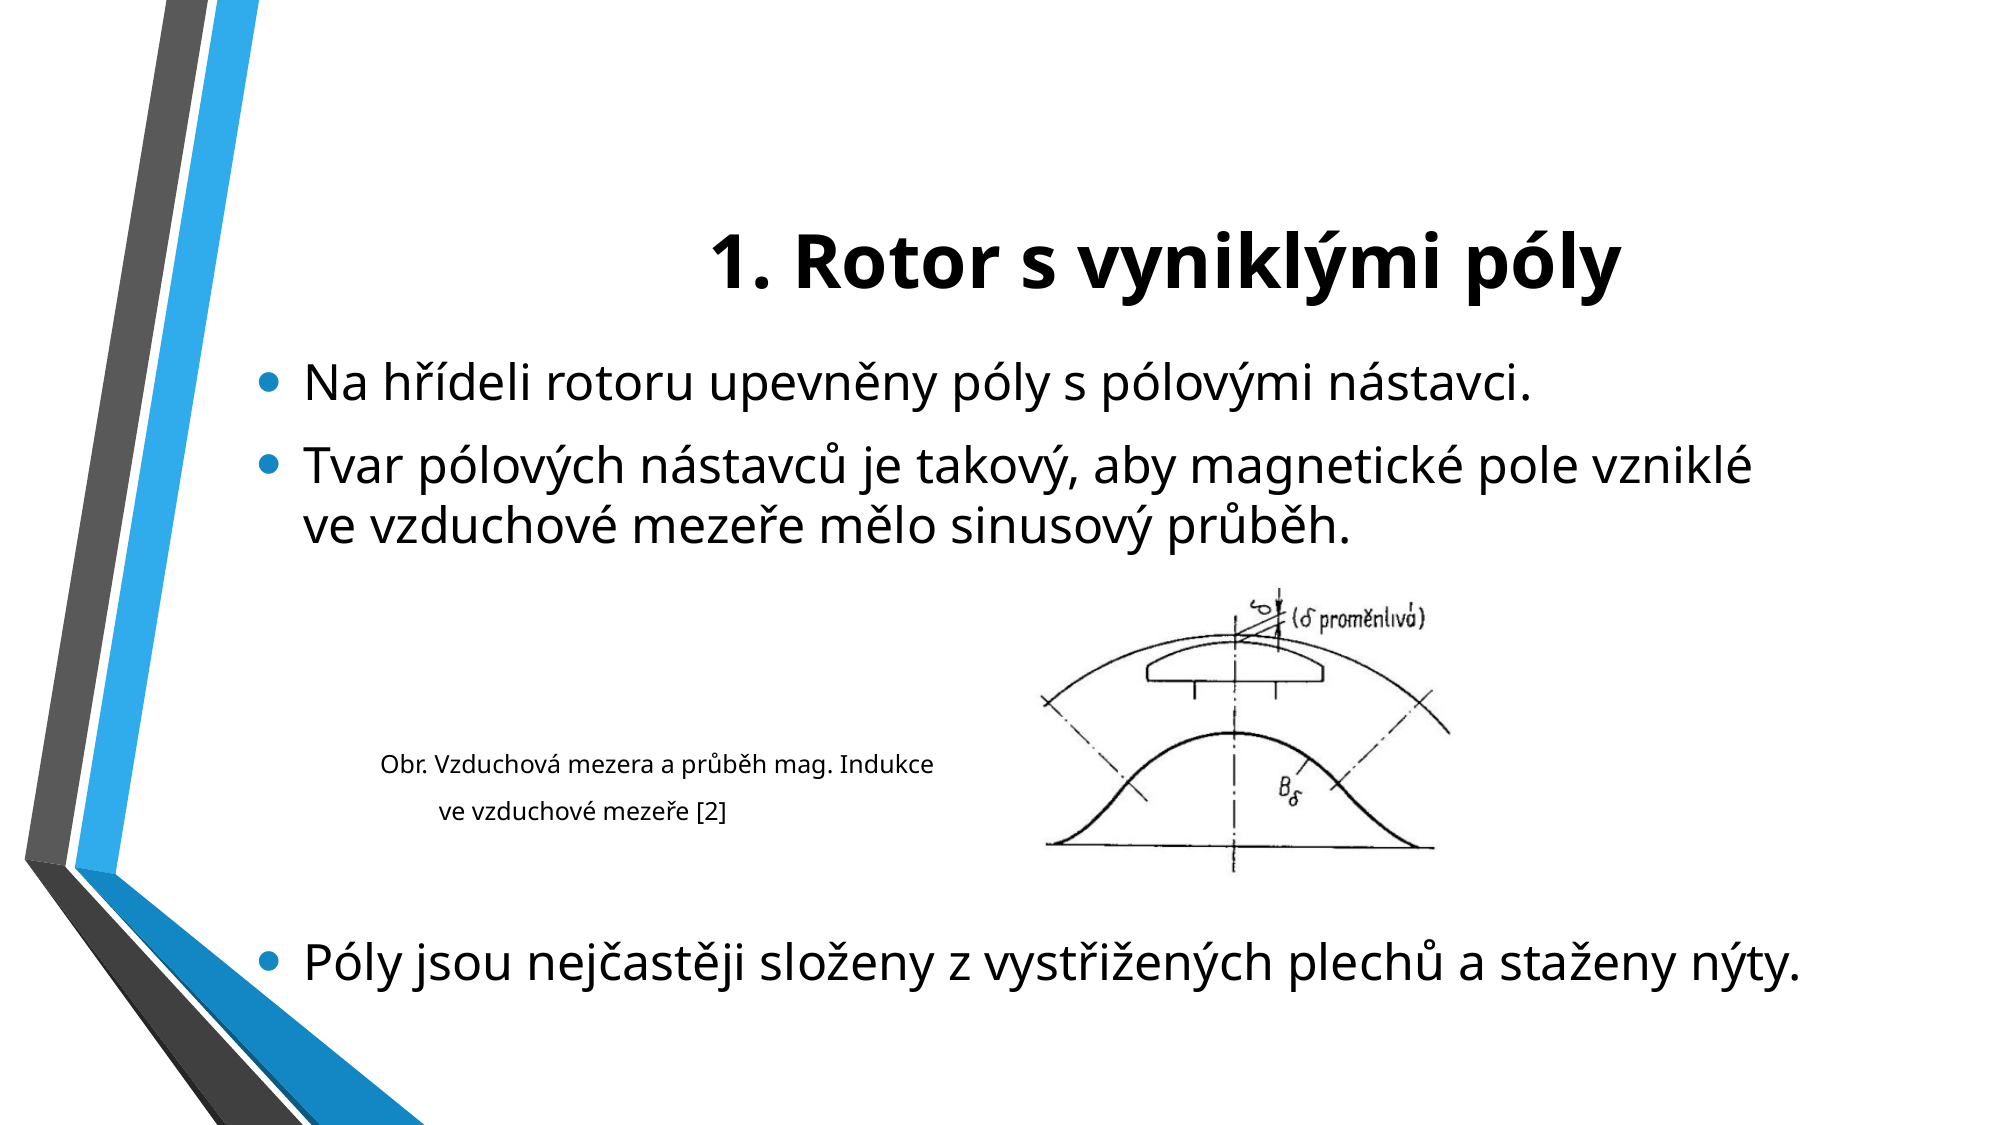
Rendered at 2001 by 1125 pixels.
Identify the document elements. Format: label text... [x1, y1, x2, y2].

picture [989, 555, 1505, 880]
title 1. Rotor s vyniklými póly [243, 114, 1887, 402]
list Na hřídeli rotoru upevněny póly s pólovými nástavci. Tvar pólových nástavců je takový, aby magnetické pole vzniklé ve vzduchové mezeře mělo sinusový průběh. Obr. Vzduchová mezera a průběh mag. Indukce ve vzduchové mezeře [2] Póly jsou nejčastěji složeny z vystřižených plechů a staženy nýty. [241, 358, 1886, 1066]
